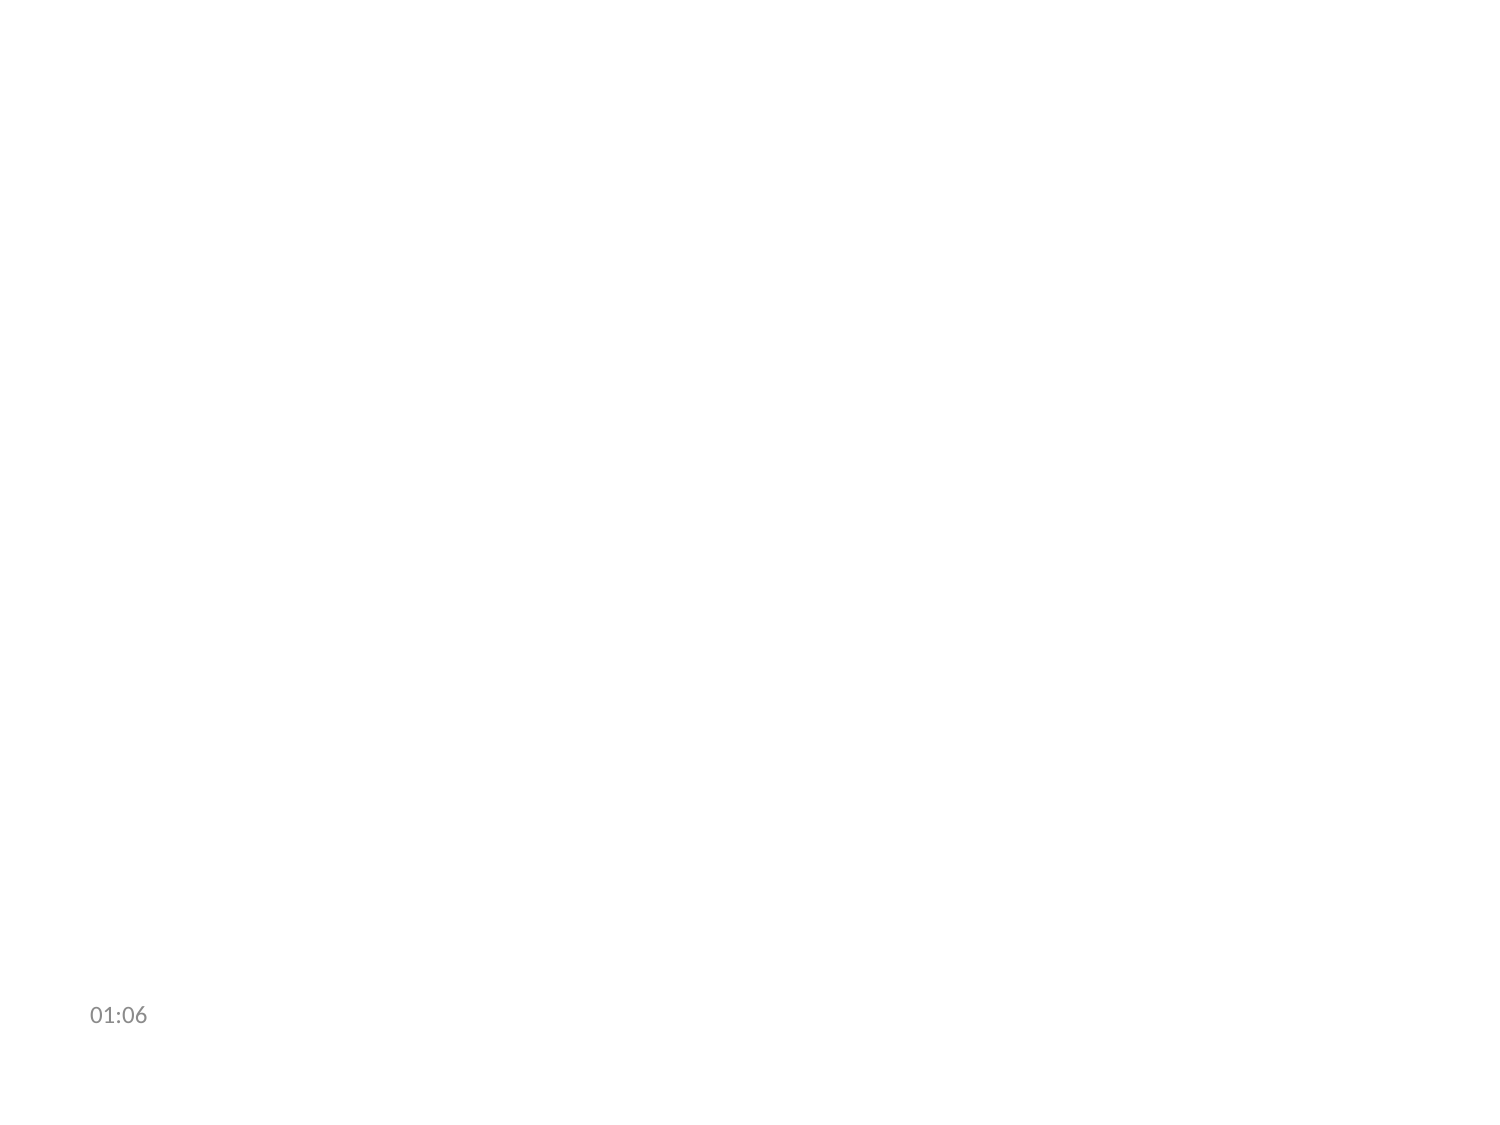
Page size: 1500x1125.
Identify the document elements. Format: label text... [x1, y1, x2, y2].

text_box 15:35 [75, 983, 425, 1044]
